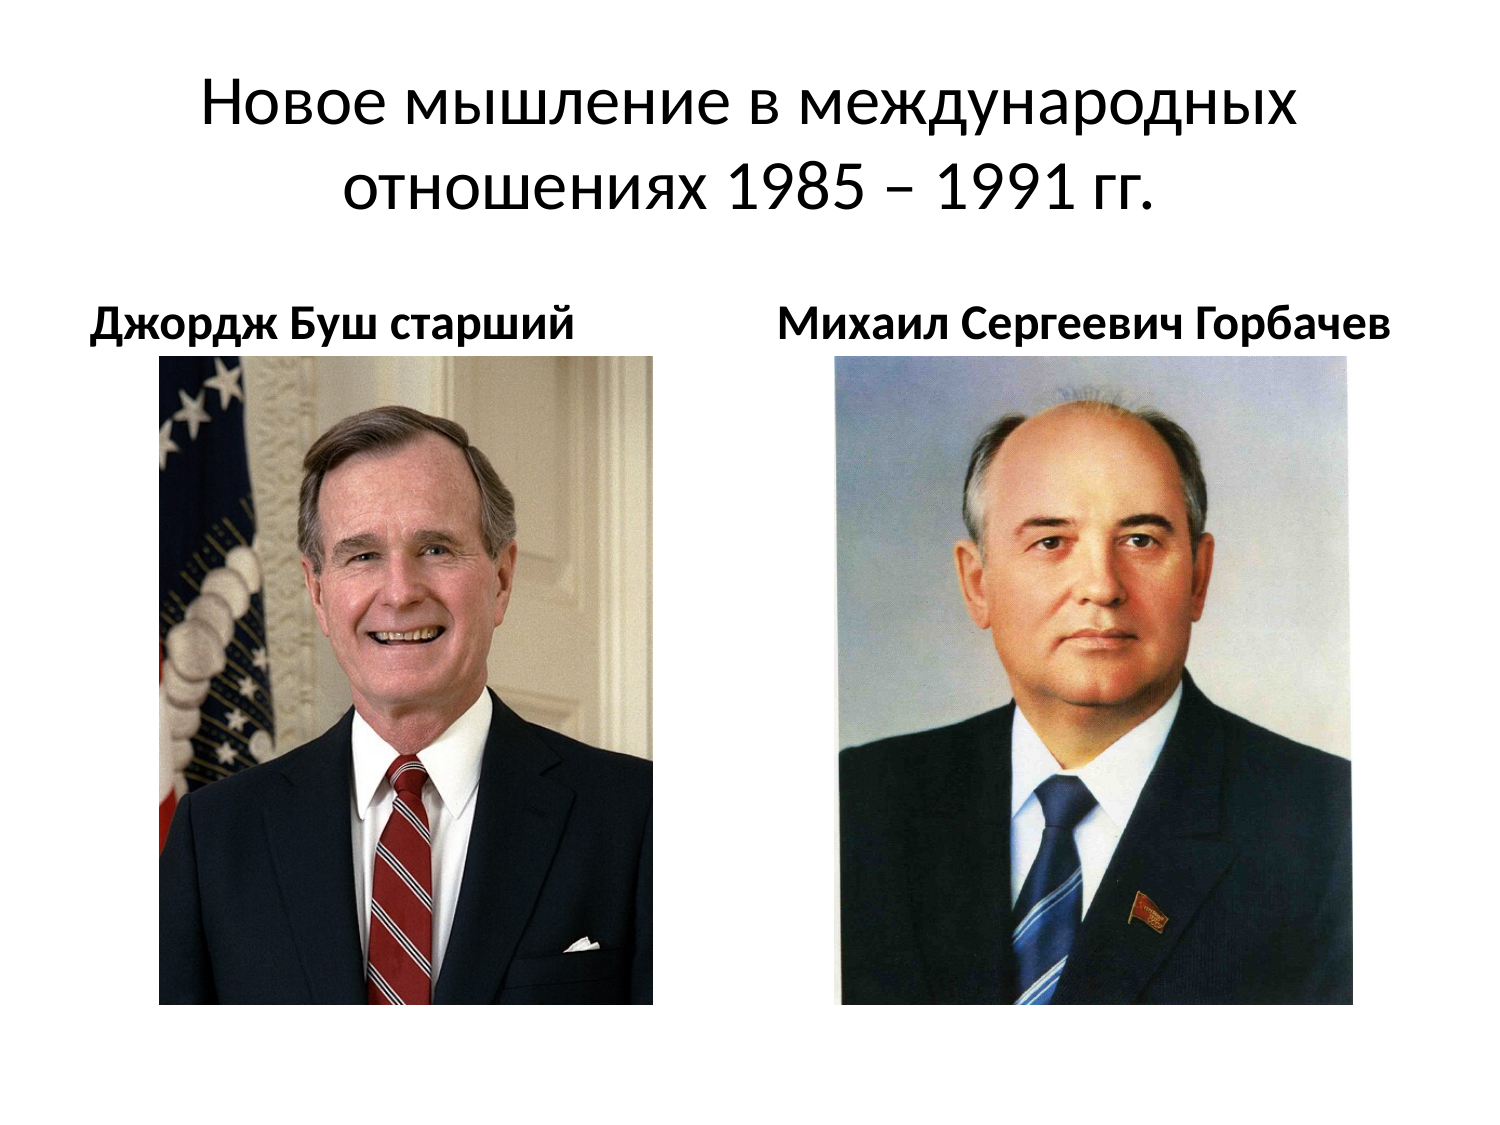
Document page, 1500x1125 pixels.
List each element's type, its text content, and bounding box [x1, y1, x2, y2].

text_box Михаил Сергеевич Горбачев [761, 251, 1425, 357]
text_box Джордж Буш старший [75, 251, 738, 357]
text_box Новое мышление в международных отношениях 1985 – 1991 гг. [74, 45, 1425, 233]
picture [834, 356, 1353, 1005]
picture [159, 356, 654, 1005]
